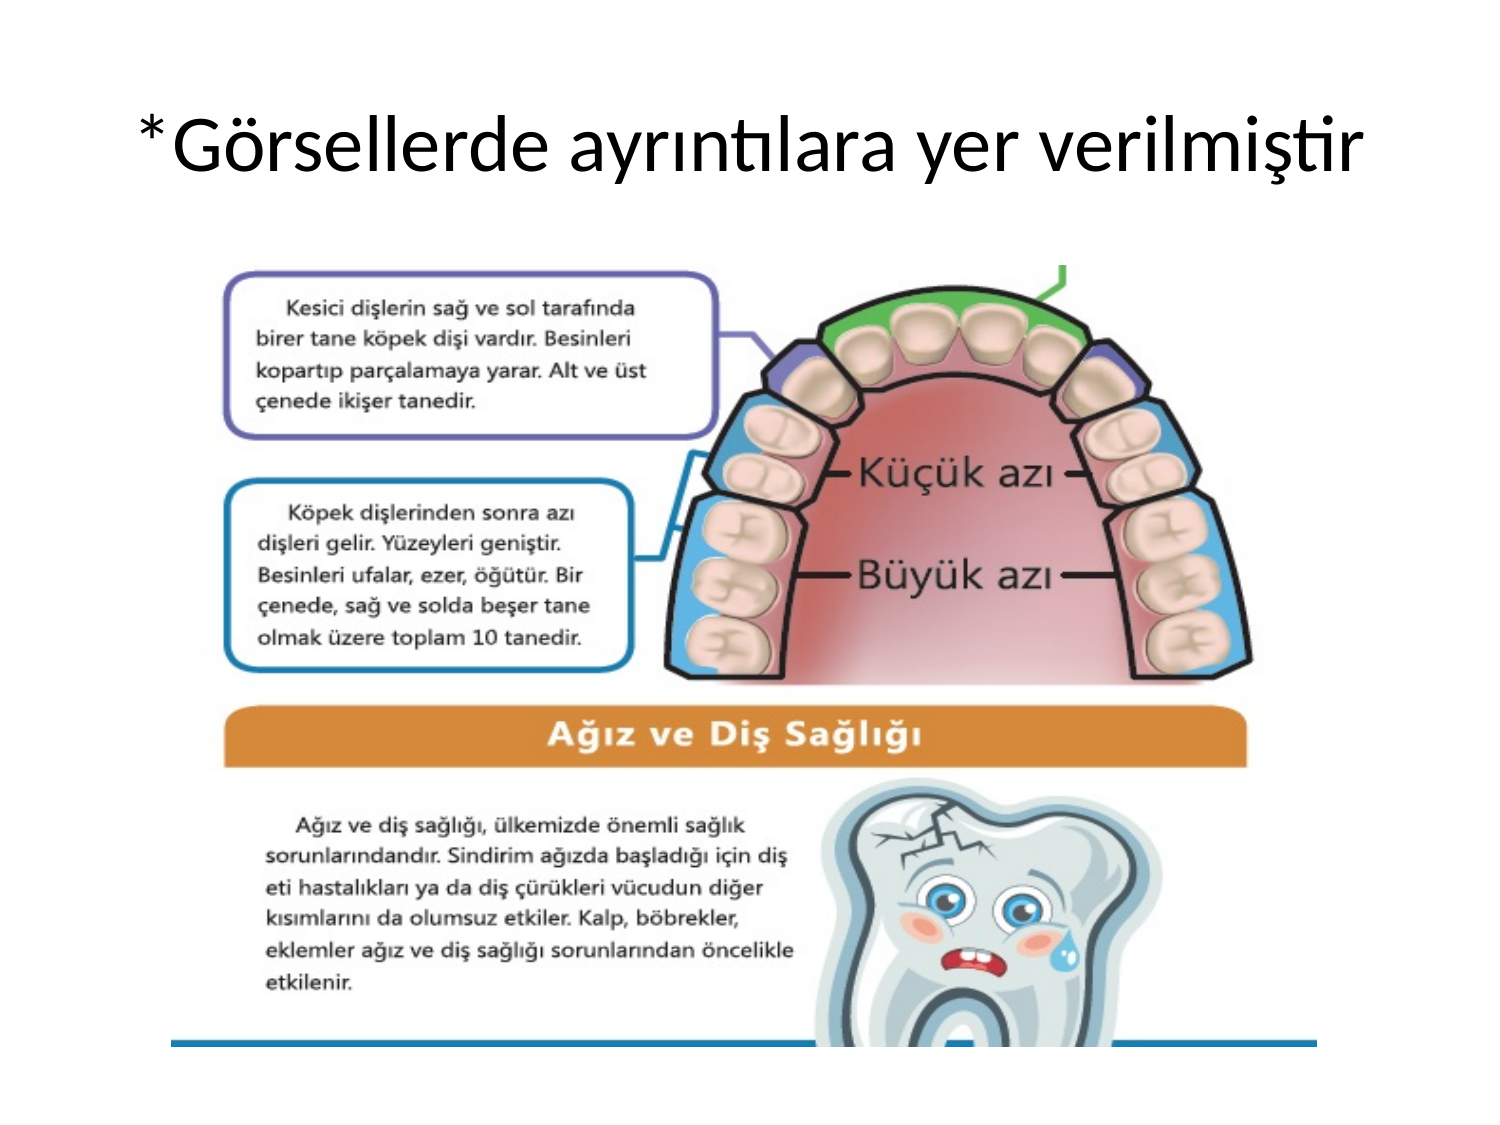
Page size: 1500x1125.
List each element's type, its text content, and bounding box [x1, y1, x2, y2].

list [170, 265, 1318, 1047]
title *Görsellerde ayrıntılara yer verilmiştir [75, 45, 1425, 233]
